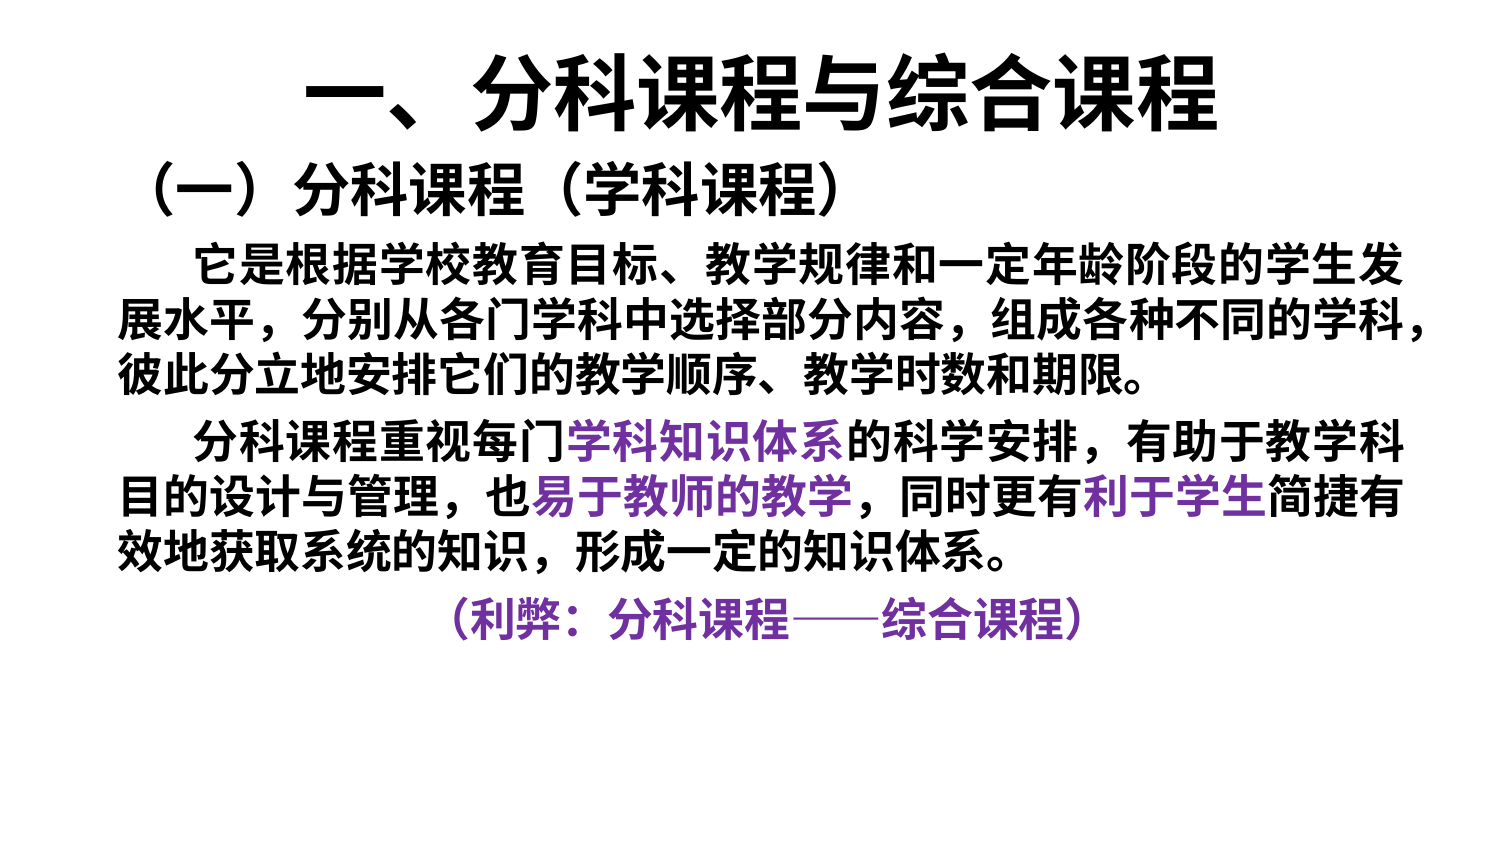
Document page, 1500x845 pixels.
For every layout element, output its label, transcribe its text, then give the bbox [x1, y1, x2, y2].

list 一、分科课程与综合课程 （一）分科课程（学科课程） 它是根据学校教育目标、教学规律和一定年龄阶段的学生发展水平，分别从各门学科中选择部分内容，组成各种不同的学科，彼此分立地安排它们的教学顺序、教学时数和期限。 分科课程重视每门学科知识体系的科学安排，有助于教学科目的设计与管理，也易于教师的教学，同时更有利于学生简捷有效地获取系统的知识，形成一定的知识体系。 （利弊：分科课程——综合课程） [102, 33, 1421, 692]
